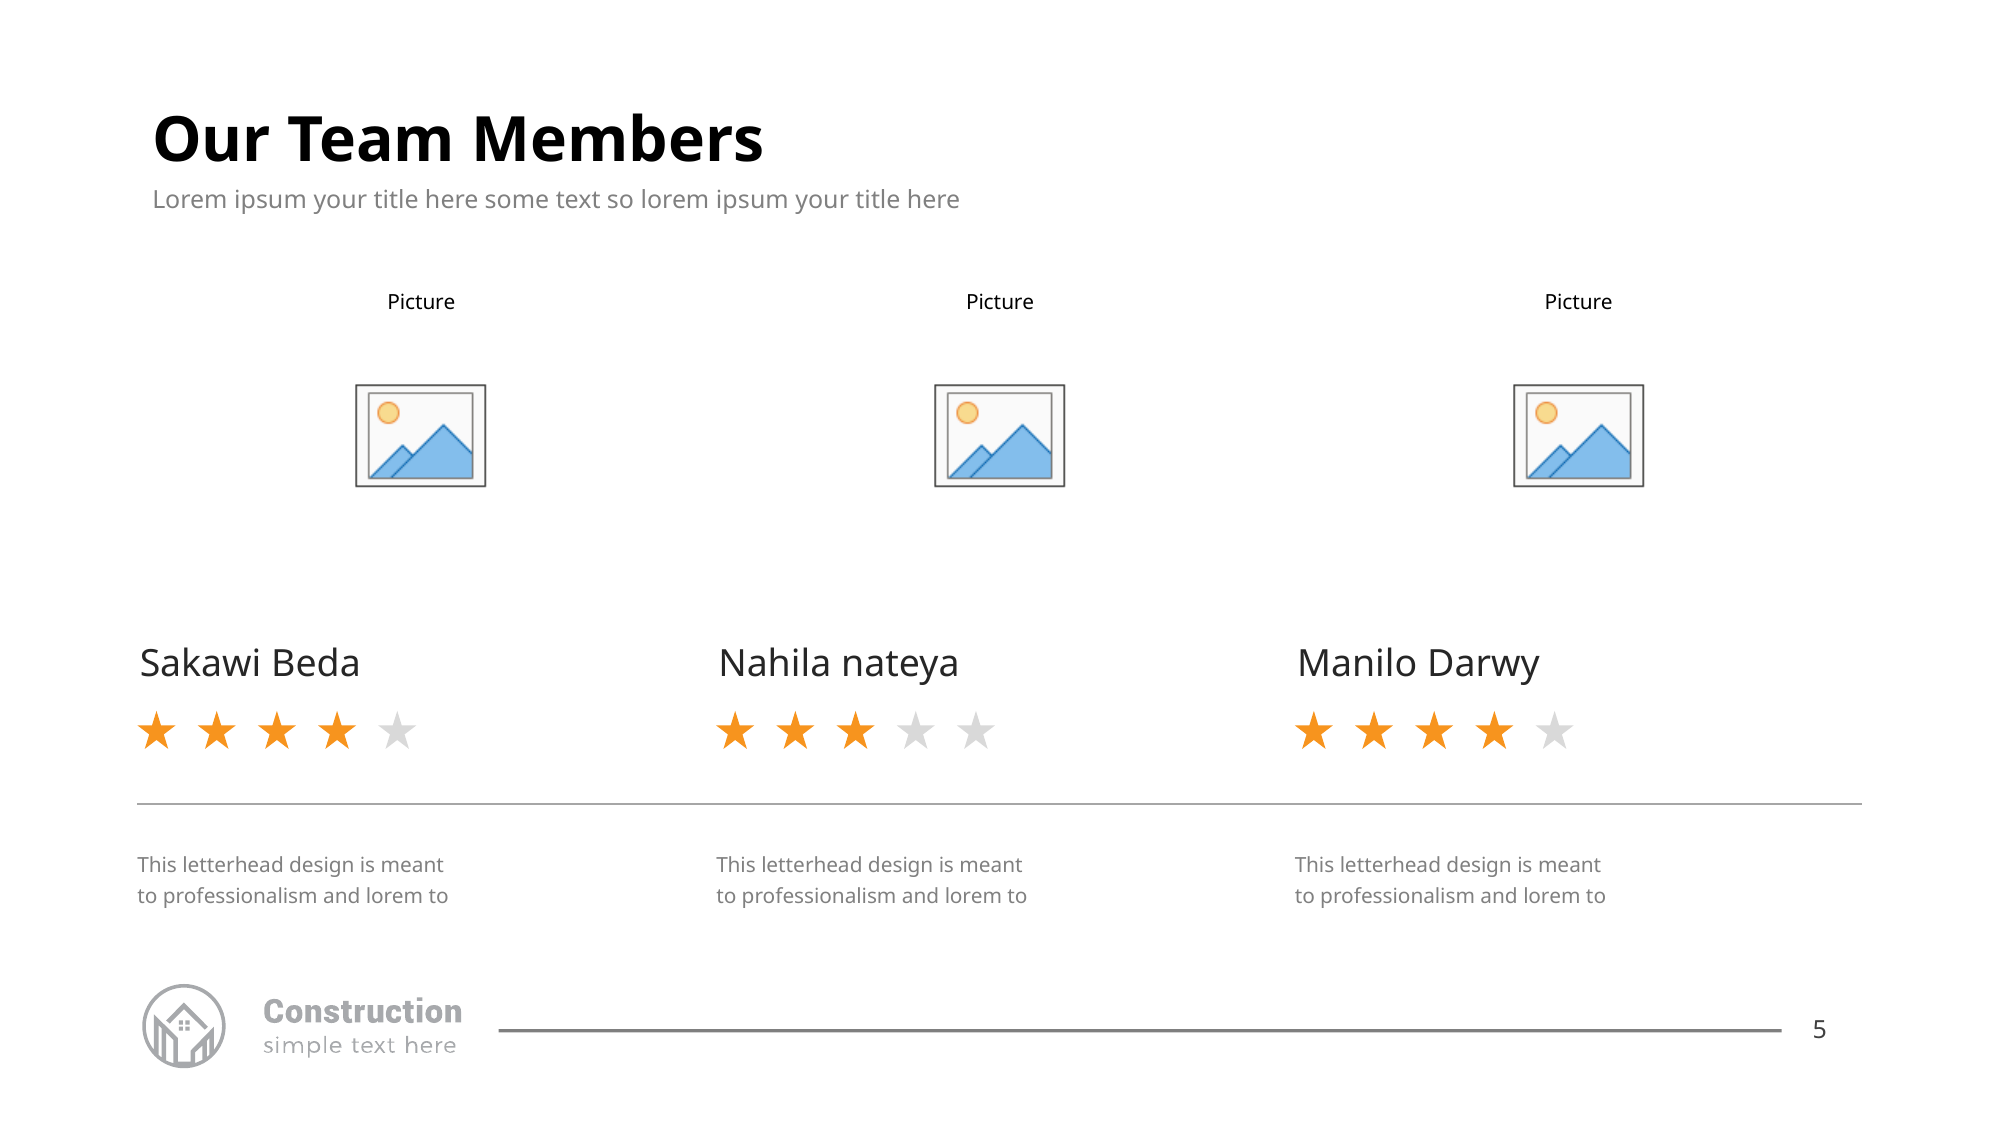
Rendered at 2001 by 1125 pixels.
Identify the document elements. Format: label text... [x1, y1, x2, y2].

text_box [375, 707, 420, 752]
text_box [134, 707, 179, 752]
text_box [315, 707, 360, 752]
picture [1294, 281, 1863, 591]
title Our Team Members [137, 100, 1863, 179]
text_box [194, 707, 239, 752]
picture [716, 281, 1284, 591]
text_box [1294, 710, 1574, 749]
text_box Manilo Darwy [1282, 634, 1589, 692]
text_box This letterhead design is meant to professionalism and lorem to [137, 844, 468, 909]
slide_number 5 [1781, 992, 1858, 1069]
list Lorem ipsum your title here some text so lorem ipsum your title here [137, 179, 1863, 226]
text_box This letterhead design is meant to professionalism and lorem to [716, 844, 1047, 909]
picture [137, 281, 706, 591]
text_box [716, 710, 995, 749]
text_box Sakawi Beda [125, 634, 432, 692]
text_box Nahila nateya [703, 634, 1010, 692]
text_box This letterhead design is meant to professionalism and lorem to [1294, 844, 1625, 909]
text_box [254, 707, 299, 752]
